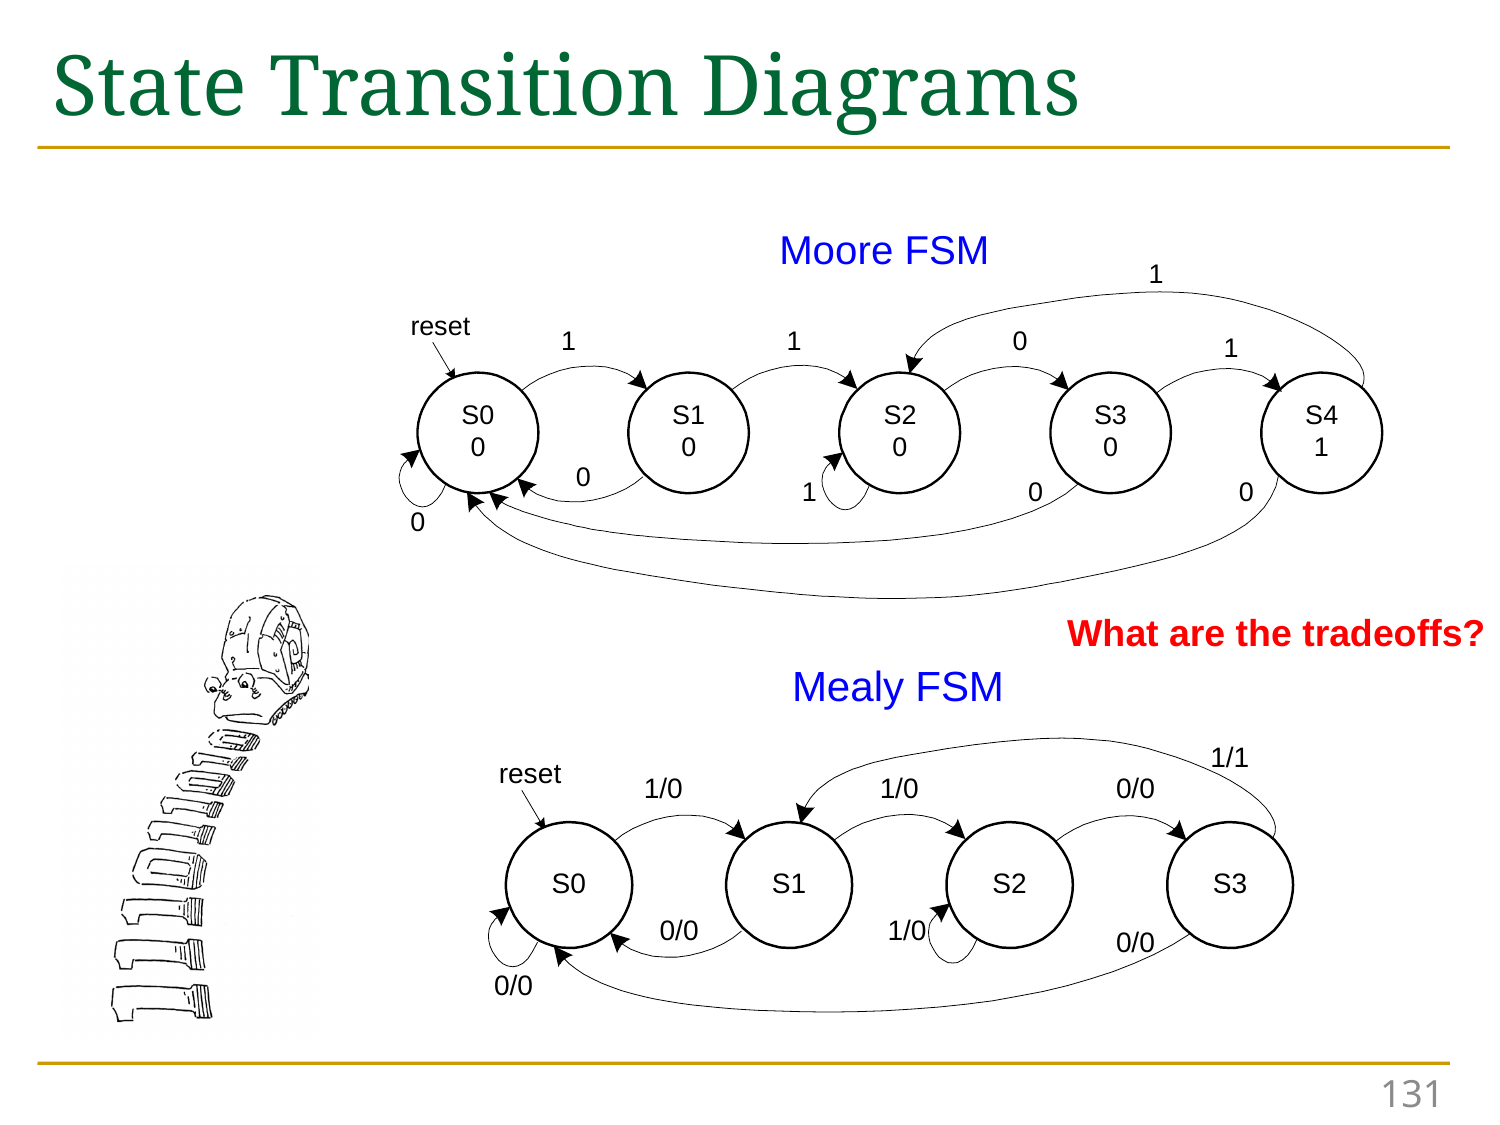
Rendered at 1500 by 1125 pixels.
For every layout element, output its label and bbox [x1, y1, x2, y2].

picture [58, 563, 321, 1041]
title [37, 24, 1450, 200]
slide_number [1121, 1066, 1460, 1125]
text_box [374, 218, 1500, 1037]
